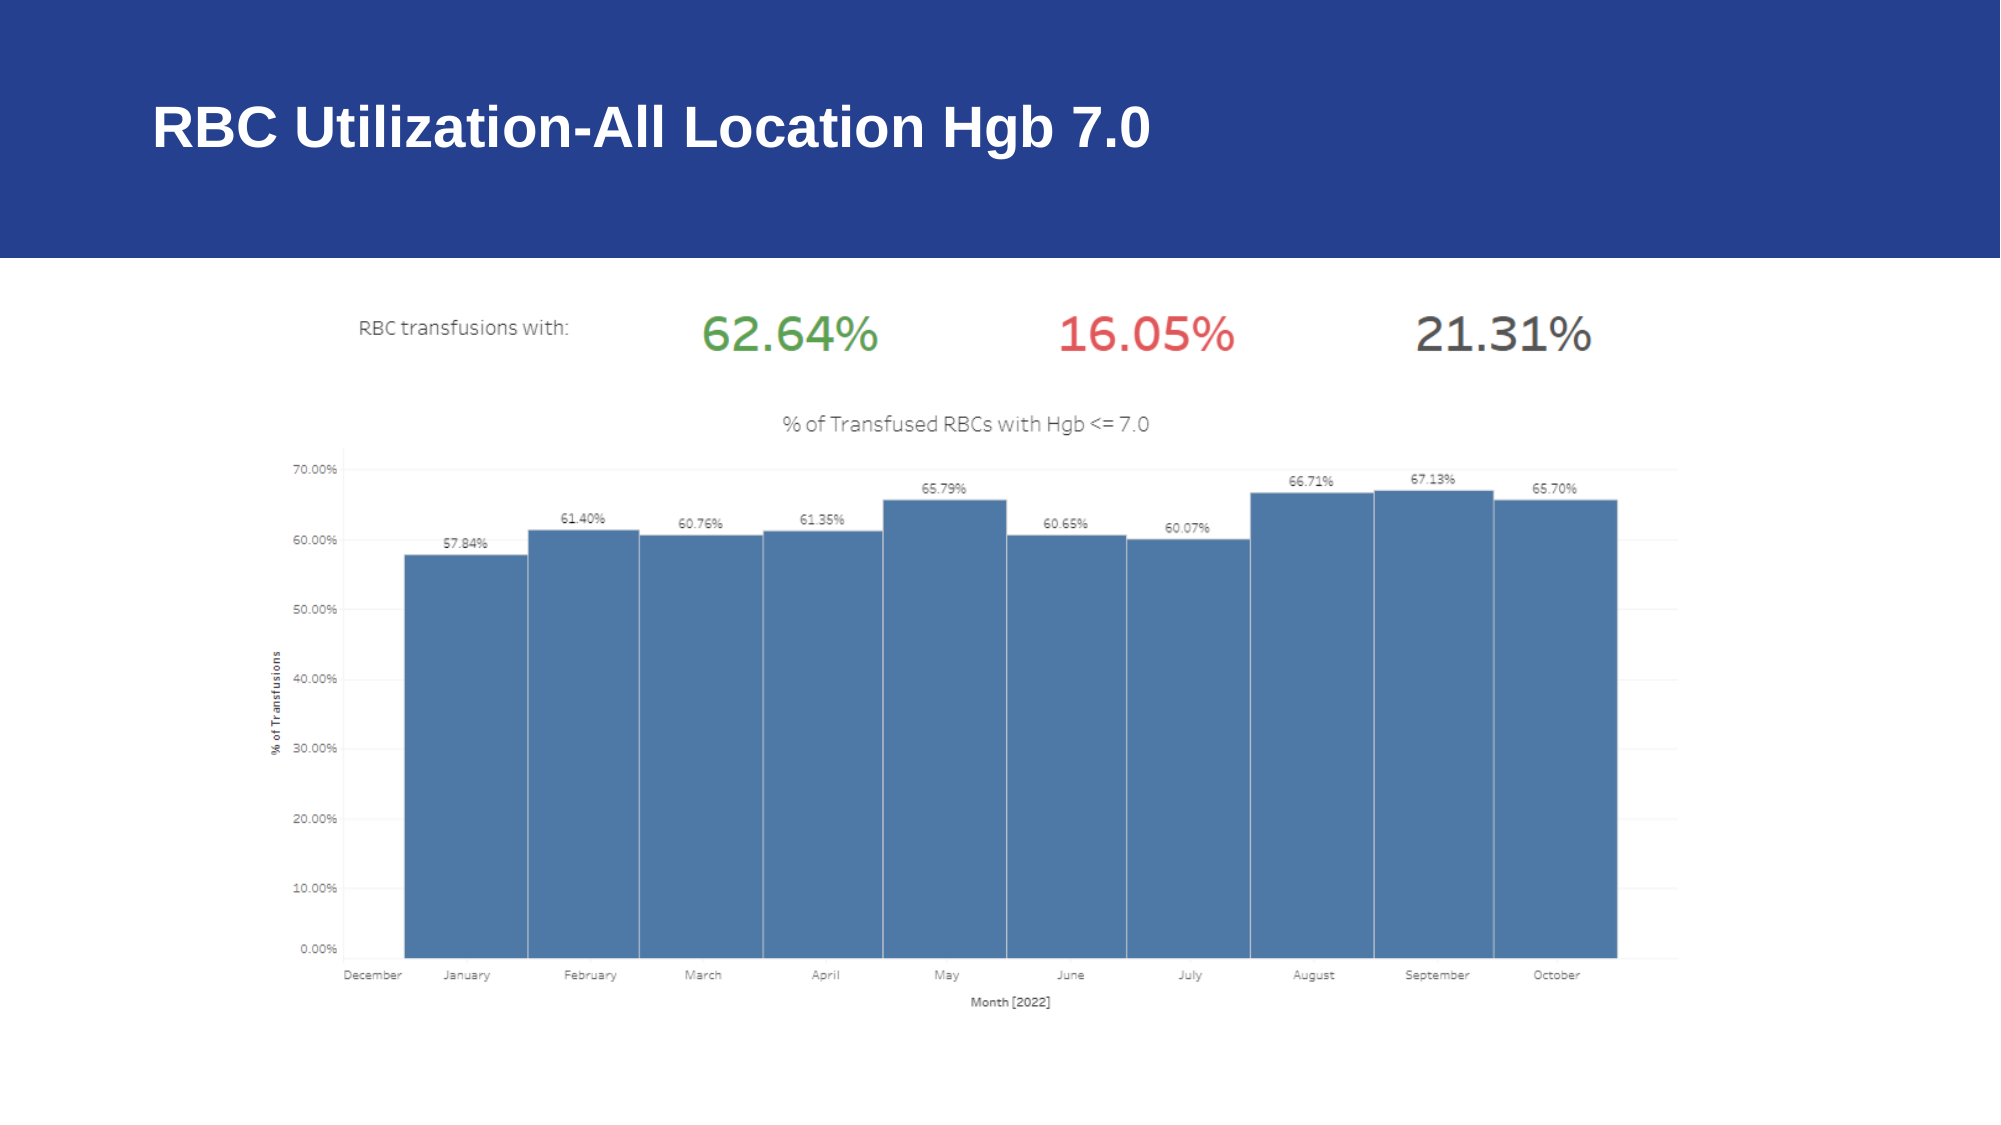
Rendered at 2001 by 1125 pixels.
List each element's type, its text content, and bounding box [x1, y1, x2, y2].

title RBC Utilization-All Location Hgb 7.0 [137, 20, 1863, 238]
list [206, 299, 1794, 1014]
